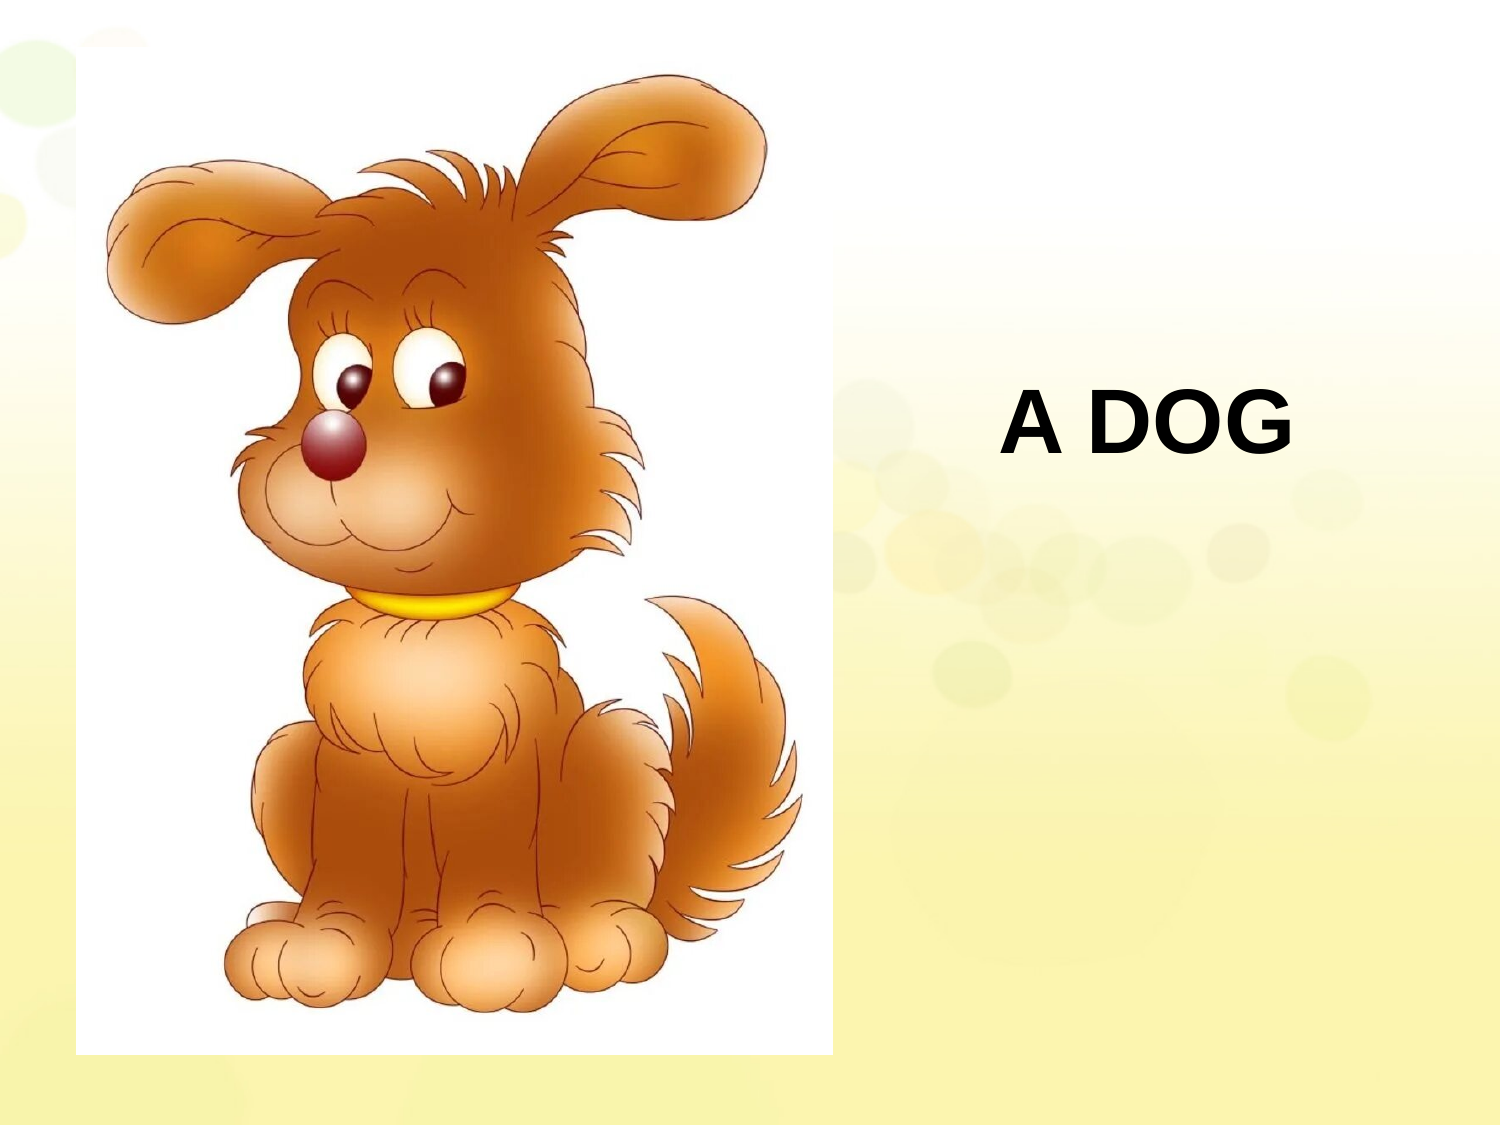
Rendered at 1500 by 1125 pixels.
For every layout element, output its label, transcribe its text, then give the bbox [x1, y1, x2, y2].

picture [0, 0, 1500, 1125]
title A DOG [906, 353, 1388, 591]
